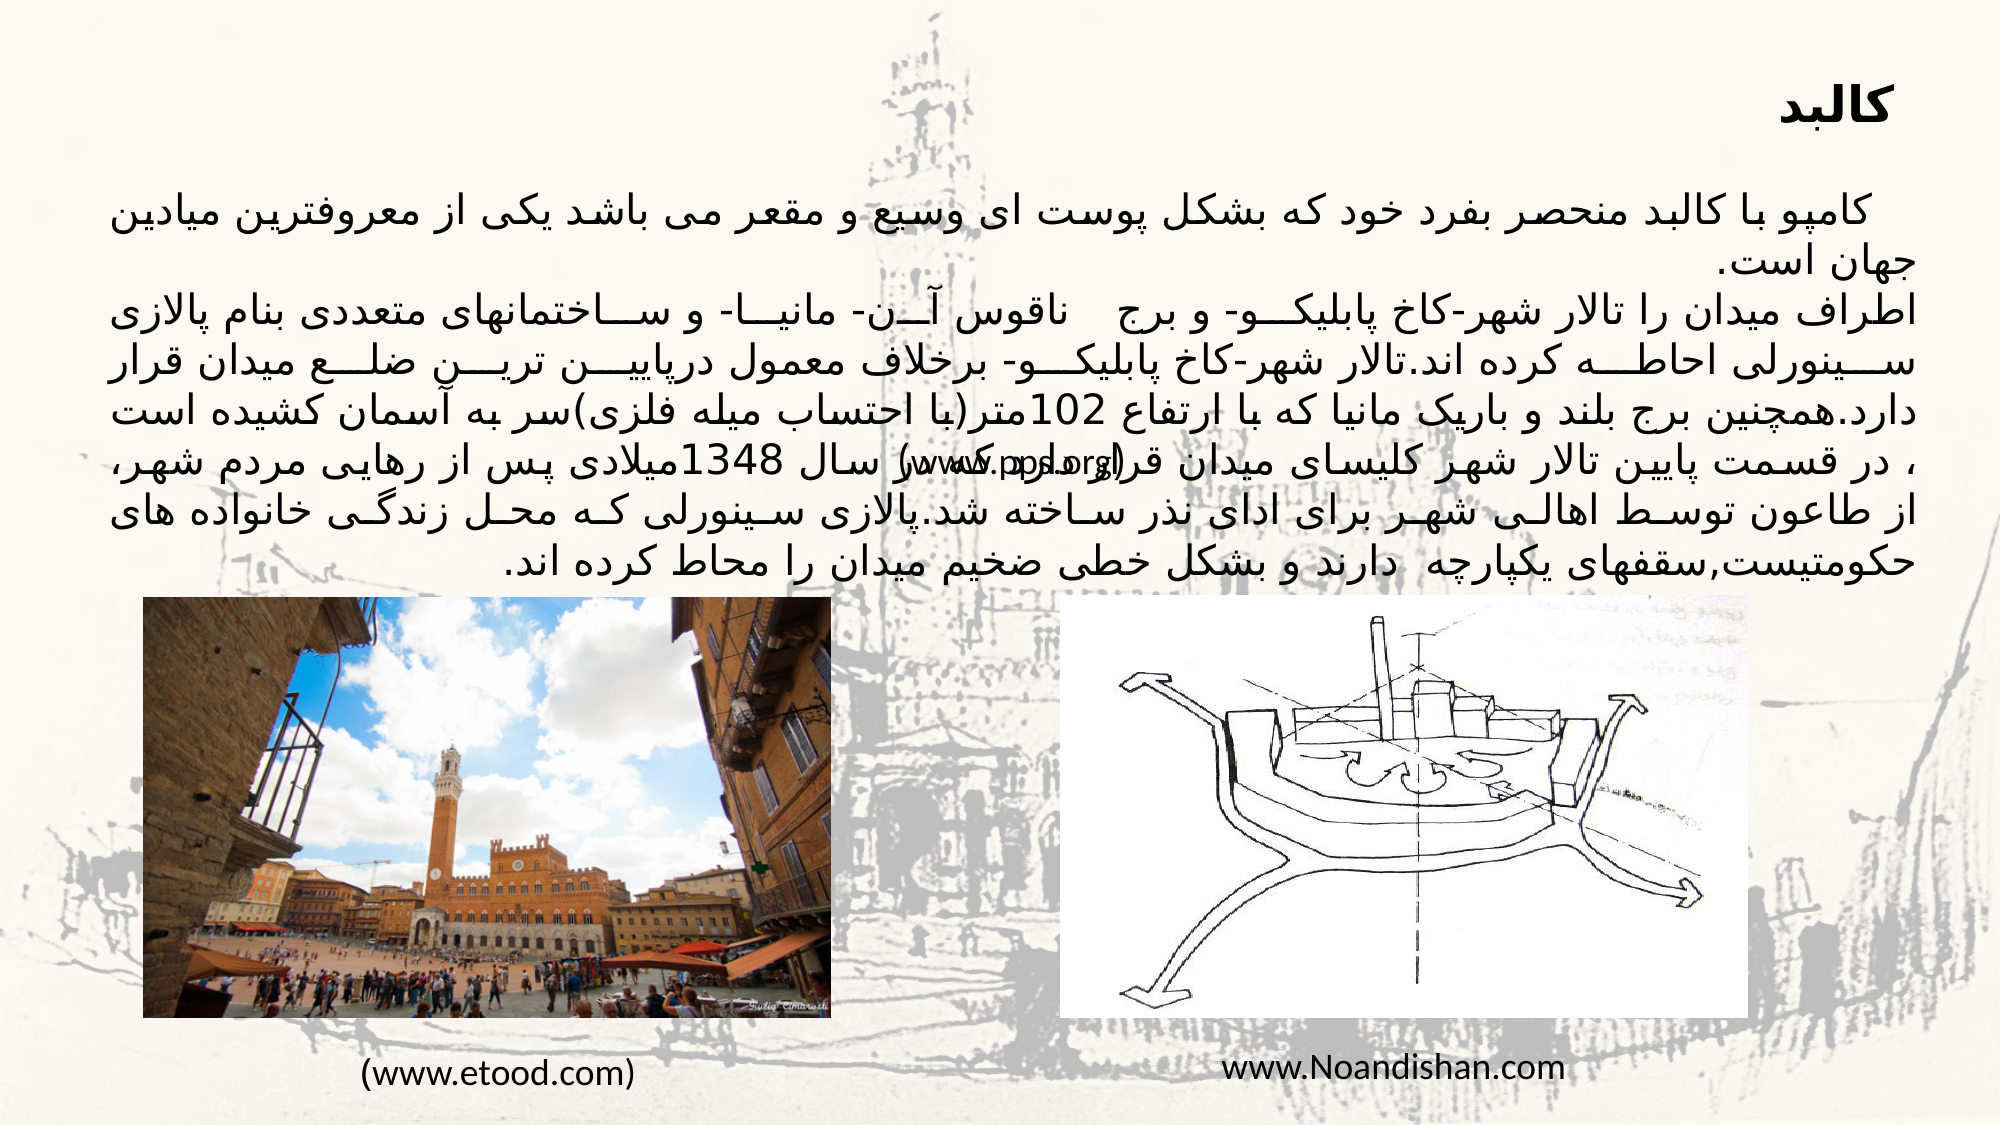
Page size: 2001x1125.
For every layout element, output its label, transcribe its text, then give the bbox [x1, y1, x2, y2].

text_box کالبد [1573, 64, 1910, 125]
text_box www.Noandishan.com [1206, 1034, 1602, 1095]
text_box (www.pps.org) [799, 429, 1141, 490]
text_box کامپو با کالبد منحصر بفرد خود که بشکل پوست ای وسیع و مقعر می باشد یکی از معروفترین میادین جهان است. اطراف میدان را تالار شهر-کاخ پابلیکو- و برج ناقوس آن- مانیا- و ساختمانهای متعددی بنام پالازی سینورلی احاطه کرده اند.تالار شهر-کاخ پابلیکو- برخلاف معمول درپایین ترین ضلع میدان قرار دارد.همچنین برج بلند و باریک مانیا که با ارتفاع 102متر(با احتساب میله فلزی)سر به آسمان کشیده است ، در قسمت پایین تالار شهر کلیسای میدان قرار دارد که در سال 1348میلادی پس از رهایی مردم شهر، از طاعون توسط اهالی شهر برای ادای نذر ساخته شد.پالازی سینورلی که محل زندگی خانواده های حکومتیست,سقفهای یکپارچه دارند و بشکل خطی ضخیم میدان را محاط کرده اند. [94, 125, 1933, 591]
text_box (www.etood.com) [346, 1040, 831, 1125]
picture [1060, 595, 1748, 1018]
picture [143, 597, 831, 1018]
